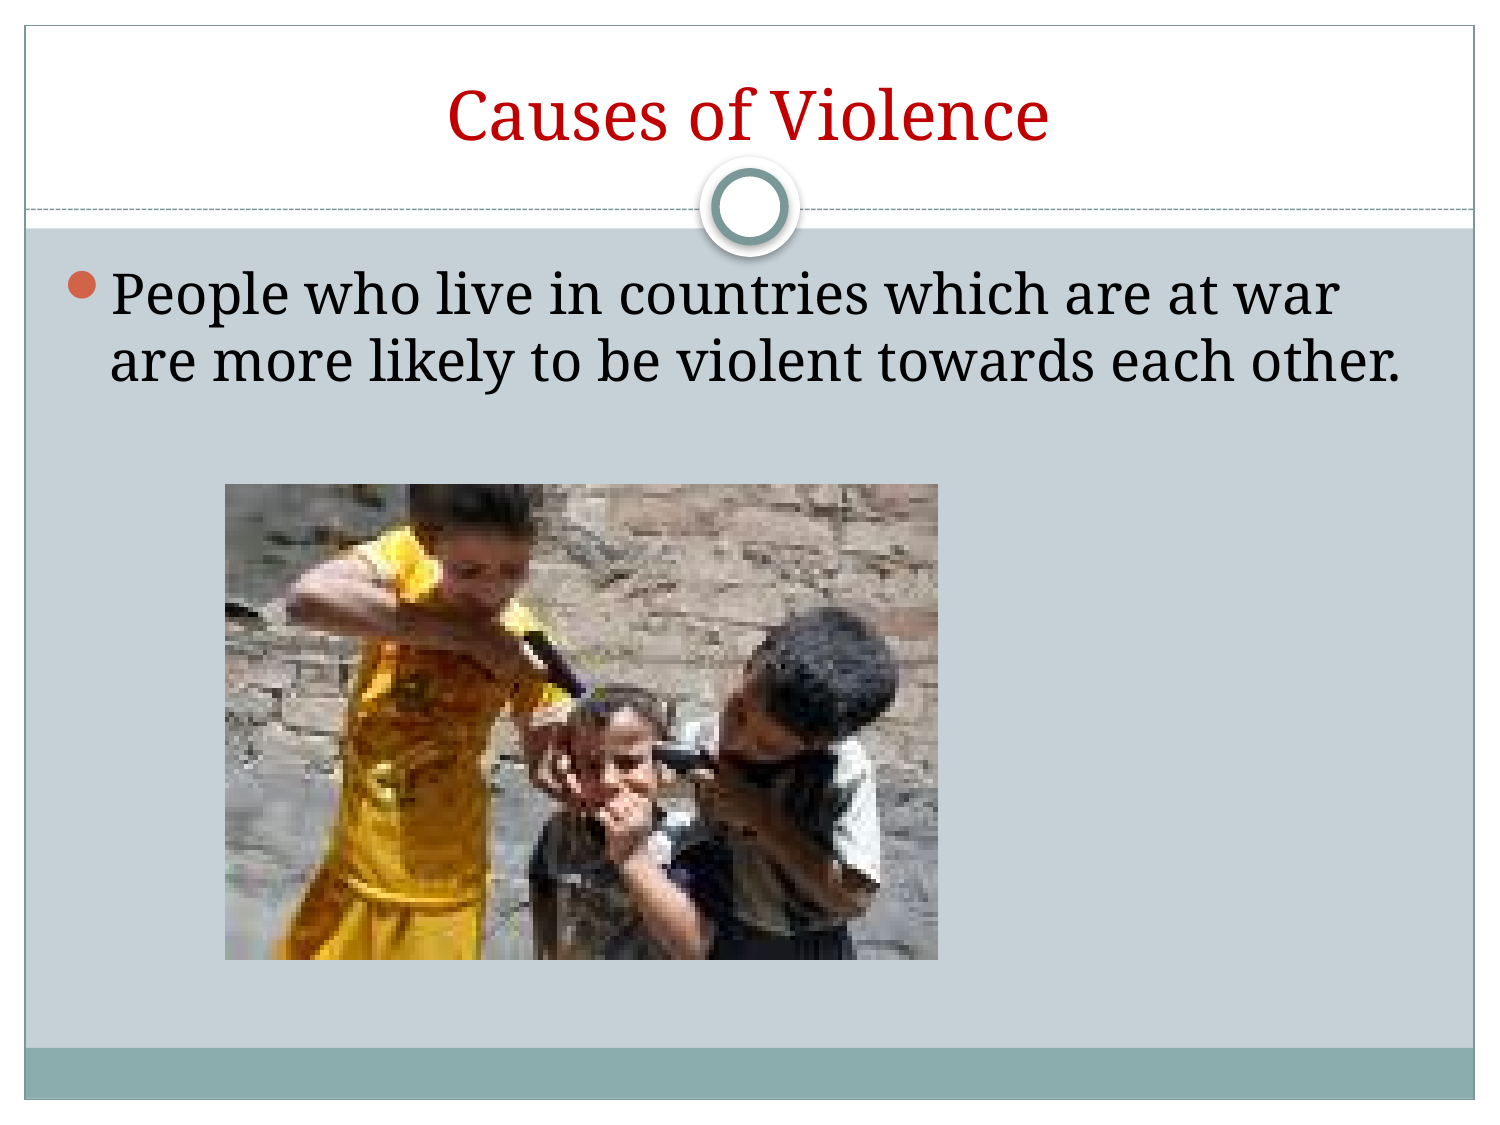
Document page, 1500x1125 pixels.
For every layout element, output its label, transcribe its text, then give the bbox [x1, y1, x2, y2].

title Causes of Violence [49, 37, 1450, 162]
list People who live in countries which are at war are more likely to be violent towards each other. [49, 250, 1445, 1001]
picture [224, 484, 938, 960]
